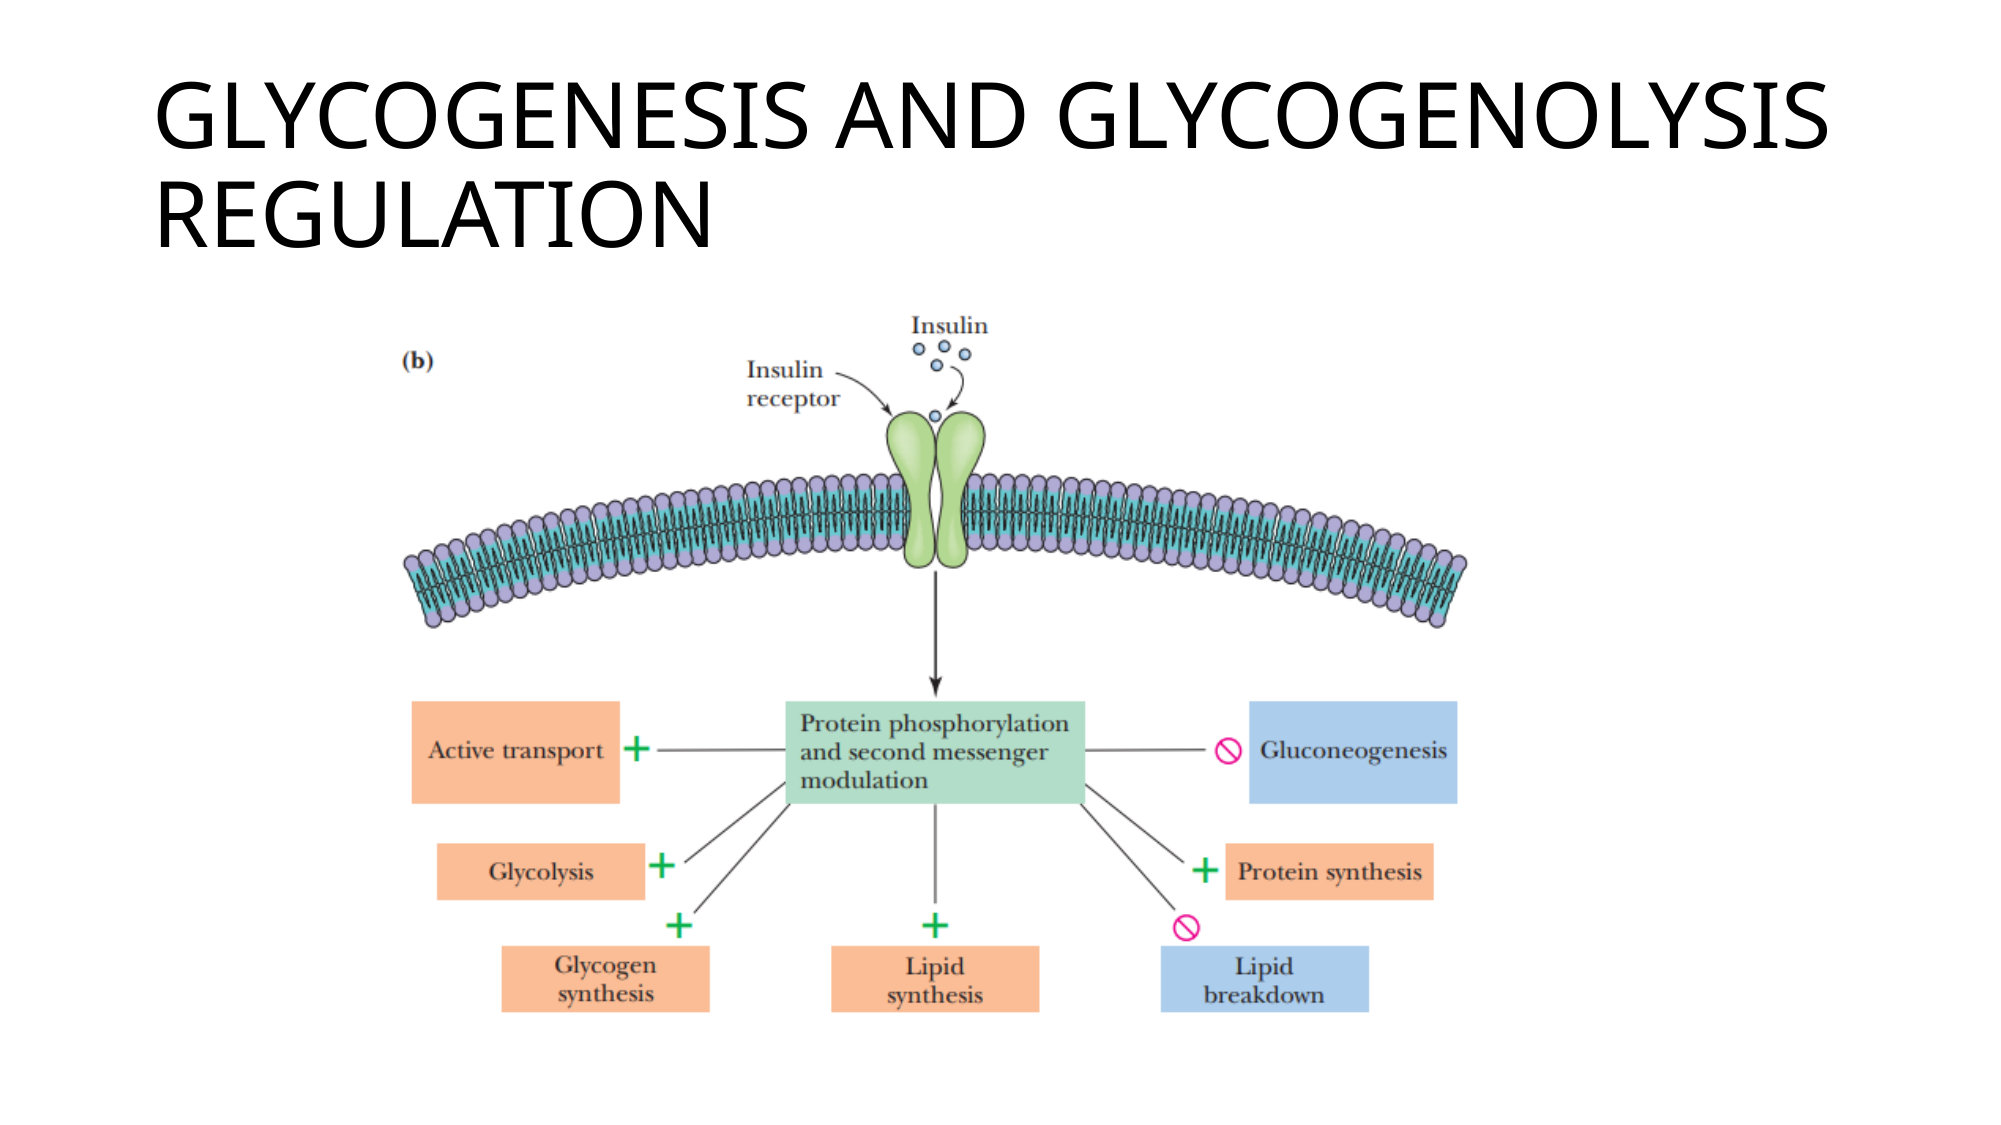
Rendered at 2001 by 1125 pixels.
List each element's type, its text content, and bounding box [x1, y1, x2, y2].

picture [349, 291, 1505, 1112]
title GLYCOGENESIS AND GLYCOGENOLYSIS REGULATION [137, 59, 1863, 278]
